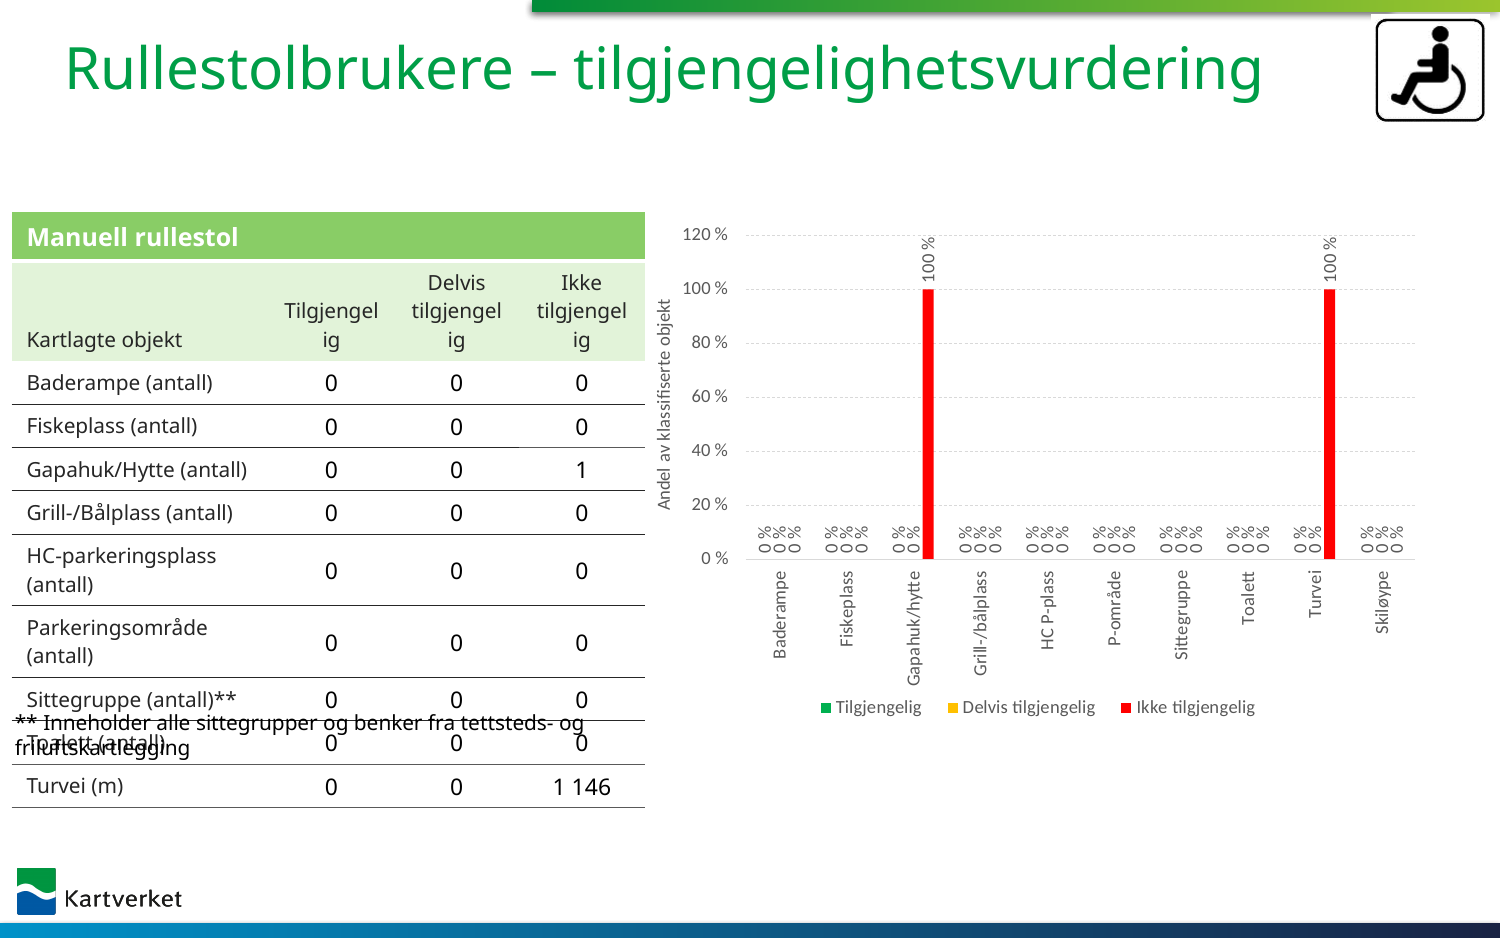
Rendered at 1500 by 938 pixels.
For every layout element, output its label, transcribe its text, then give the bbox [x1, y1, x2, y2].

table_cell 0 [269, 768, 394, 807]
table_cell 0 [394, 361, 519, 404]
text_box ** Inneholder alle sittegrupper og benker fra tettsteds- og friluftskartlegging [0, 702, 745, 768]
table_cell 0 [519, 491, 638, 534]
table_cell 0 [394, 606, 519, 677]
table_cell 0 [519, 606, 638, 677]
table_cell Baderampe (antall) [12, 361, 269, 404]
table_cell 0 [269, 678, 394, 702]
table_cell 0 [269, 606, 394, 677]
table_cell 0 [394, 768, 519, 807]
table_cell 0 [269, 405, 394, 447]
table_cell 1 146 [519, 768, 645, 807]
table_cell Grill-/Bålplass (antall) [12, 491, 269, 534]
table_cell Kartlagte objekt [12, 263, 269, 361]
table_cell 0 [394, 405, 519, 447]
table_cell Tilgjengelig [269, 263, 394, 361]
table_cell 0 [519, 405, 638, 447]
table_cell Parkeringsområde (antall) [12, 606, 269, 677]
table_cell Sittegruppe (antall)** [12, 678, 269, 702]
text_box Rullestolbrukere – tilgjengelighetsvurdering [49, 12, 1372, 109]
table_header Manuell rullestol [12, 212, 645, 259]
table_cell 0 [519, 535, 638, 605]
table_cell 0 [519, 361, 638, 404]
table_cell 0 [269, 448, 394, 490]
table_cell 0 [269, 361, 394, 404]
picture [1371, 13, 1491, 127]
table_cell 0 [269, 535, 394, 605]
table_cell 0 [394, 678, 519, 702]
table_cell 0 [394, 535, 519, 605]
table_cell 0 [394, 448, 519, 490]
table_cell 0 [519, 678, 638, 702]
table_cell 1 [519, 448, 638, 490]
table_cell 0 [269, 491, 394, 534]
table_cell 0 [394, 491, 519, 534]
picture [643, 218, 1426, 728]
table_cell Fiskeplass (antall) [12, 405, 269, 447]
table_cell HC-parkeringsplass (antall) [12, 535, 269, 605]
table_cell Delvis tilgjengelig [394, 263, 519, 361]
table_cell Ikke tilgjengelig [519, 263, 638, 361]
table_cell Turvei (m) [12, 768, 269, 807]
table_cell Gapahuk/Hytte (antall) [12, 448, 269, 490]
